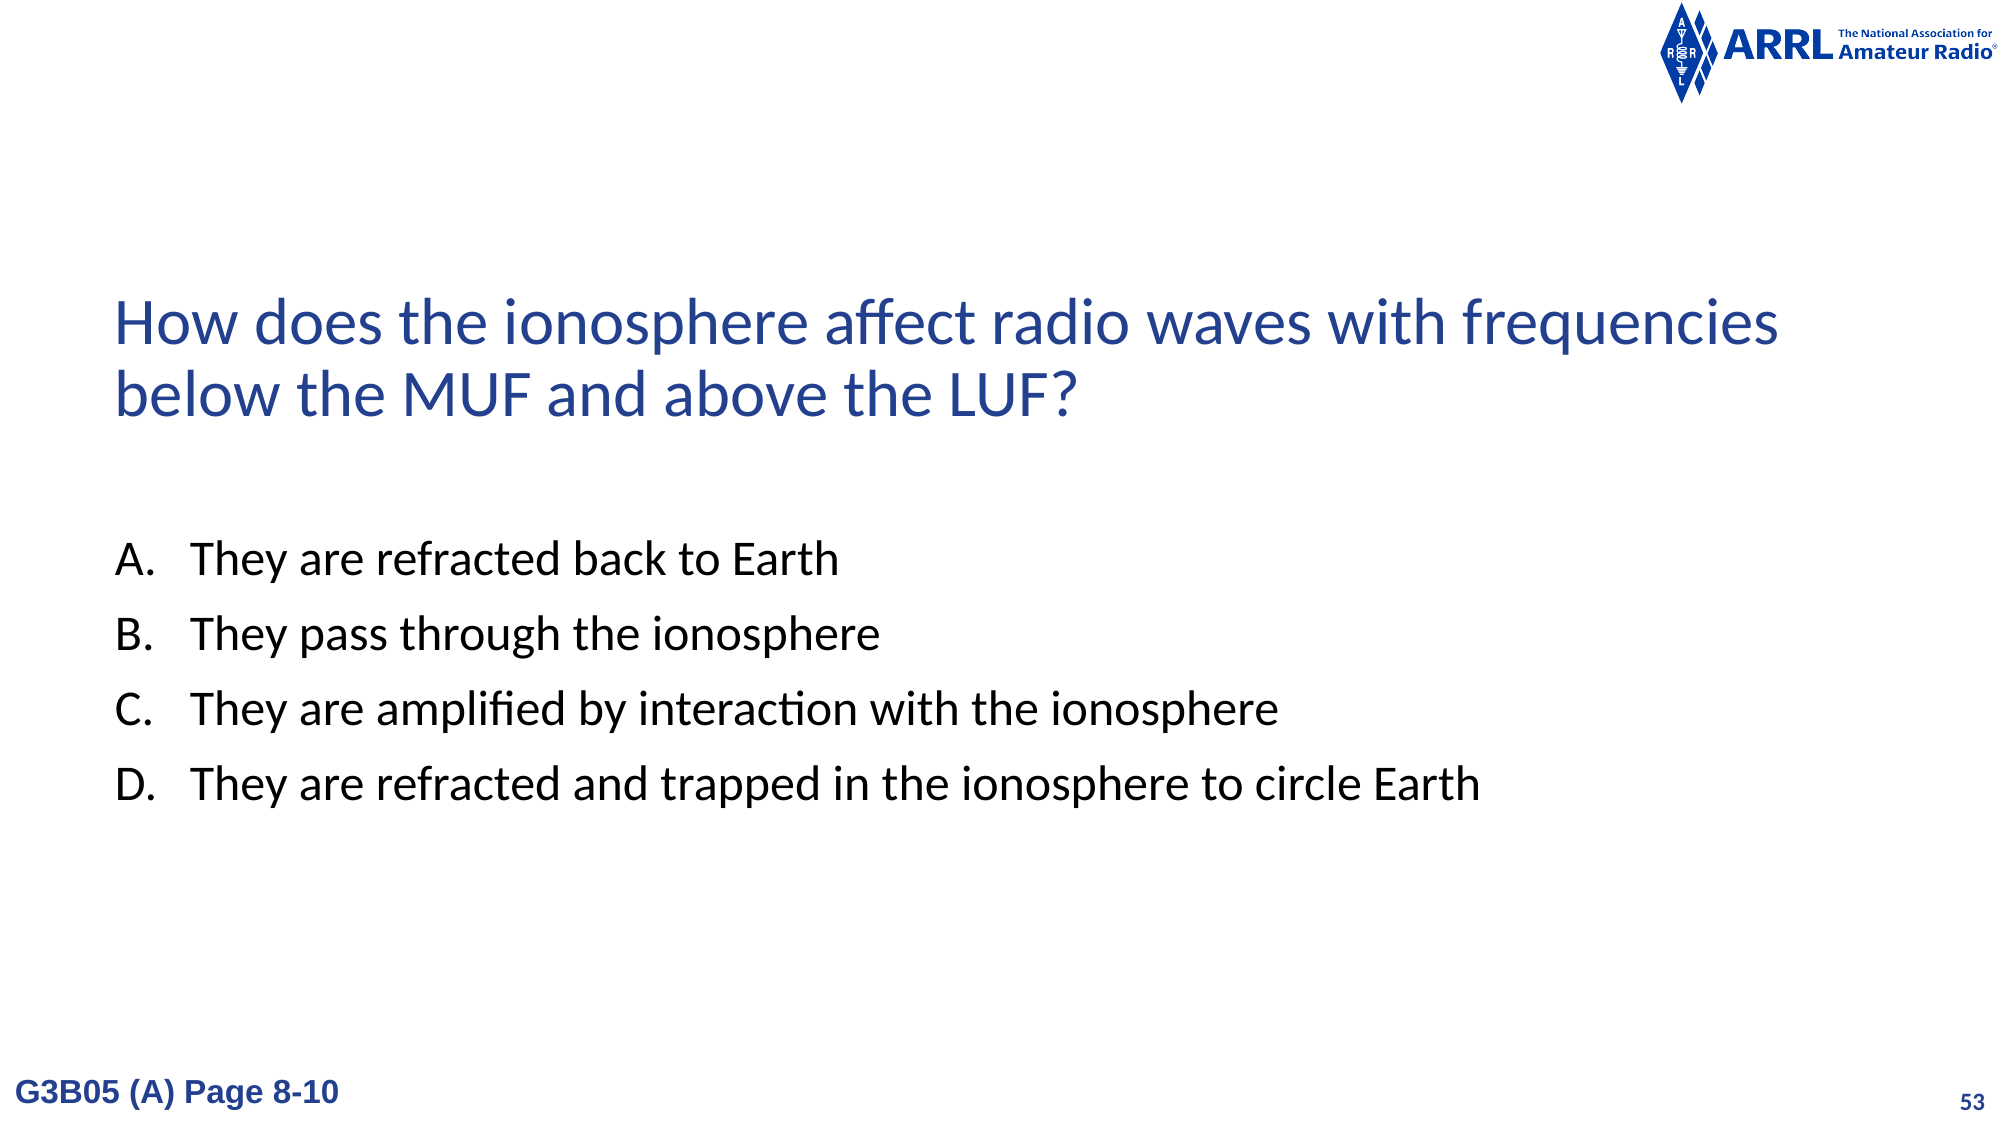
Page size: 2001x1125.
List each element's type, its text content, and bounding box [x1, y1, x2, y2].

text_box 53 [1875, 1077, 2000, 1123]
list They are refracted back to Earth They pass through the ionosphere They are amplified by interaction with the ionosphere They are refracted and trapped in the ionosphere to circle Earth [99, 525, 1900, 1005]
title How does the ionosphere affect radio waves with frequencies below the MUF and above the LUF? [99, 249, 1900, 468]
picture [1658, 0, 1999, 106]
text_box G3B05 (A) Page 8-10 [0, 1062, 1313, 1118]
